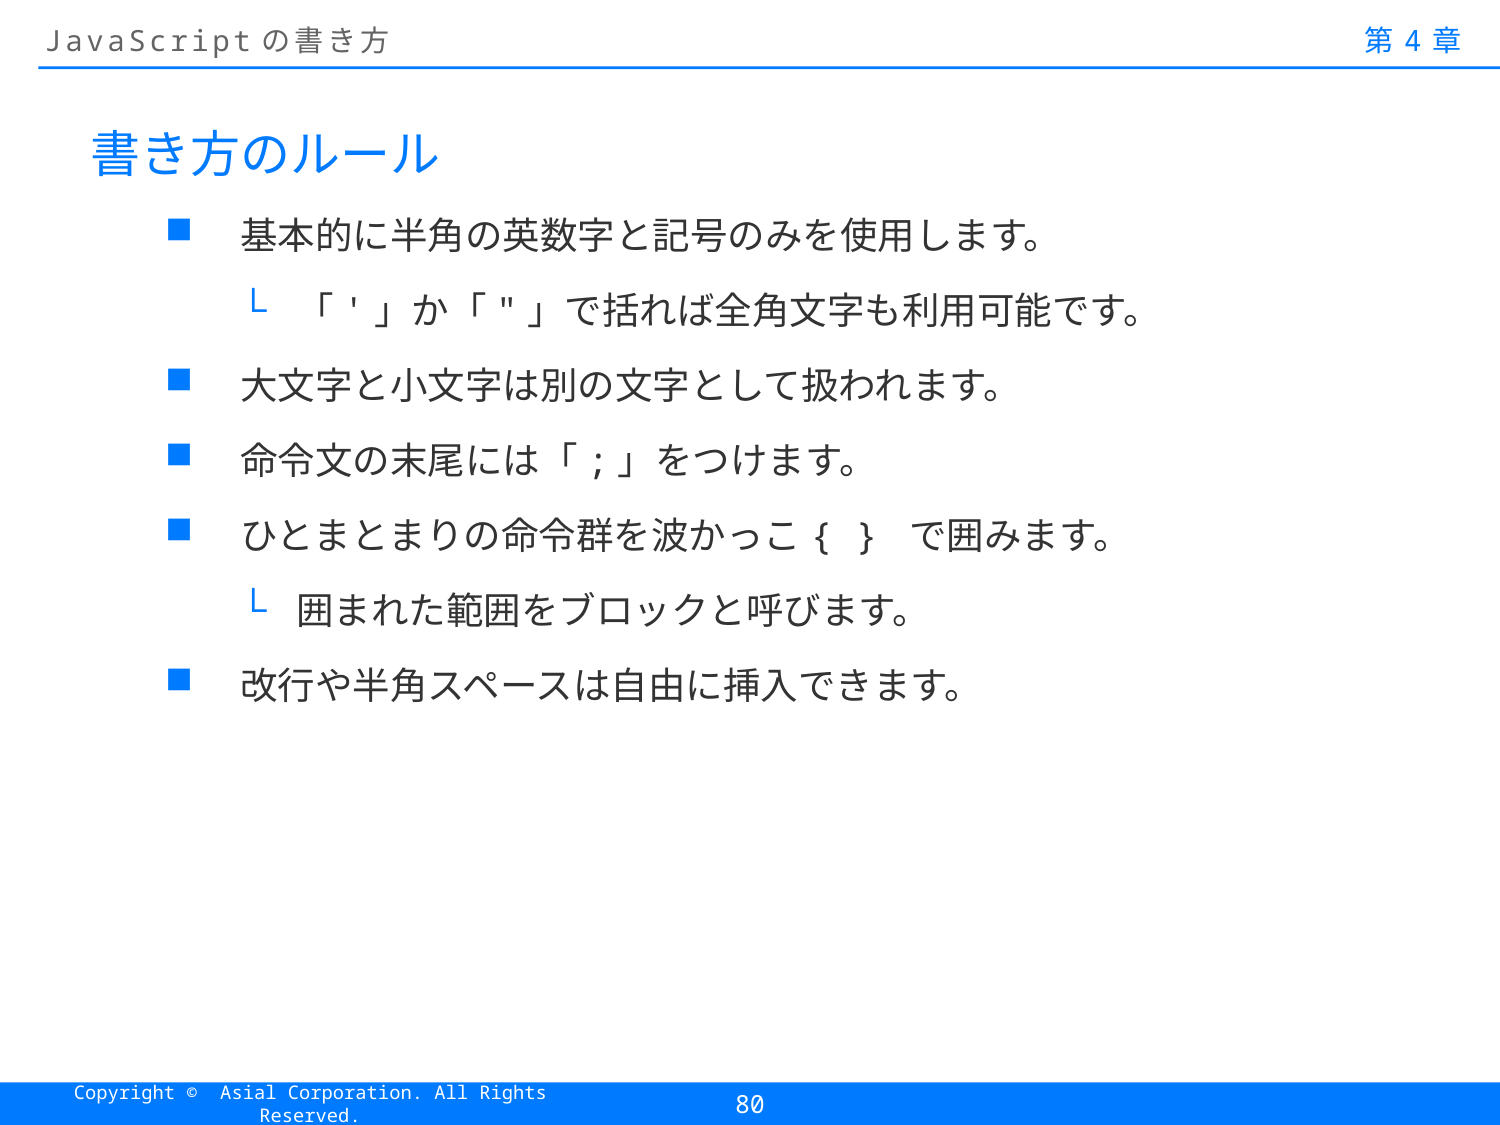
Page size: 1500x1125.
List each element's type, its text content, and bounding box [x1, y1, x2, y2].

list 第4章 [702, 7, 1477, 72]
slide_number 80 [581, 1075, 919, 1125]
list 書き方のルール 基本的に半角の英数字と記号のみを使用します。 「'」か「"」で括れば全角文字も利用可能です。 大文字と小文字は別の文字として扱われます。 命令文の末尾には「;」をつけます。 ひとまとまりの命令群を波かっこ{ } で囲みます。 囲まれた範囲をブロックと呼びます。 改行や半角スペースは自由に挿入できます。 [75, 84, 1425, 988]
title JavaScriptの書き方 [29, 7, 702, 72]
